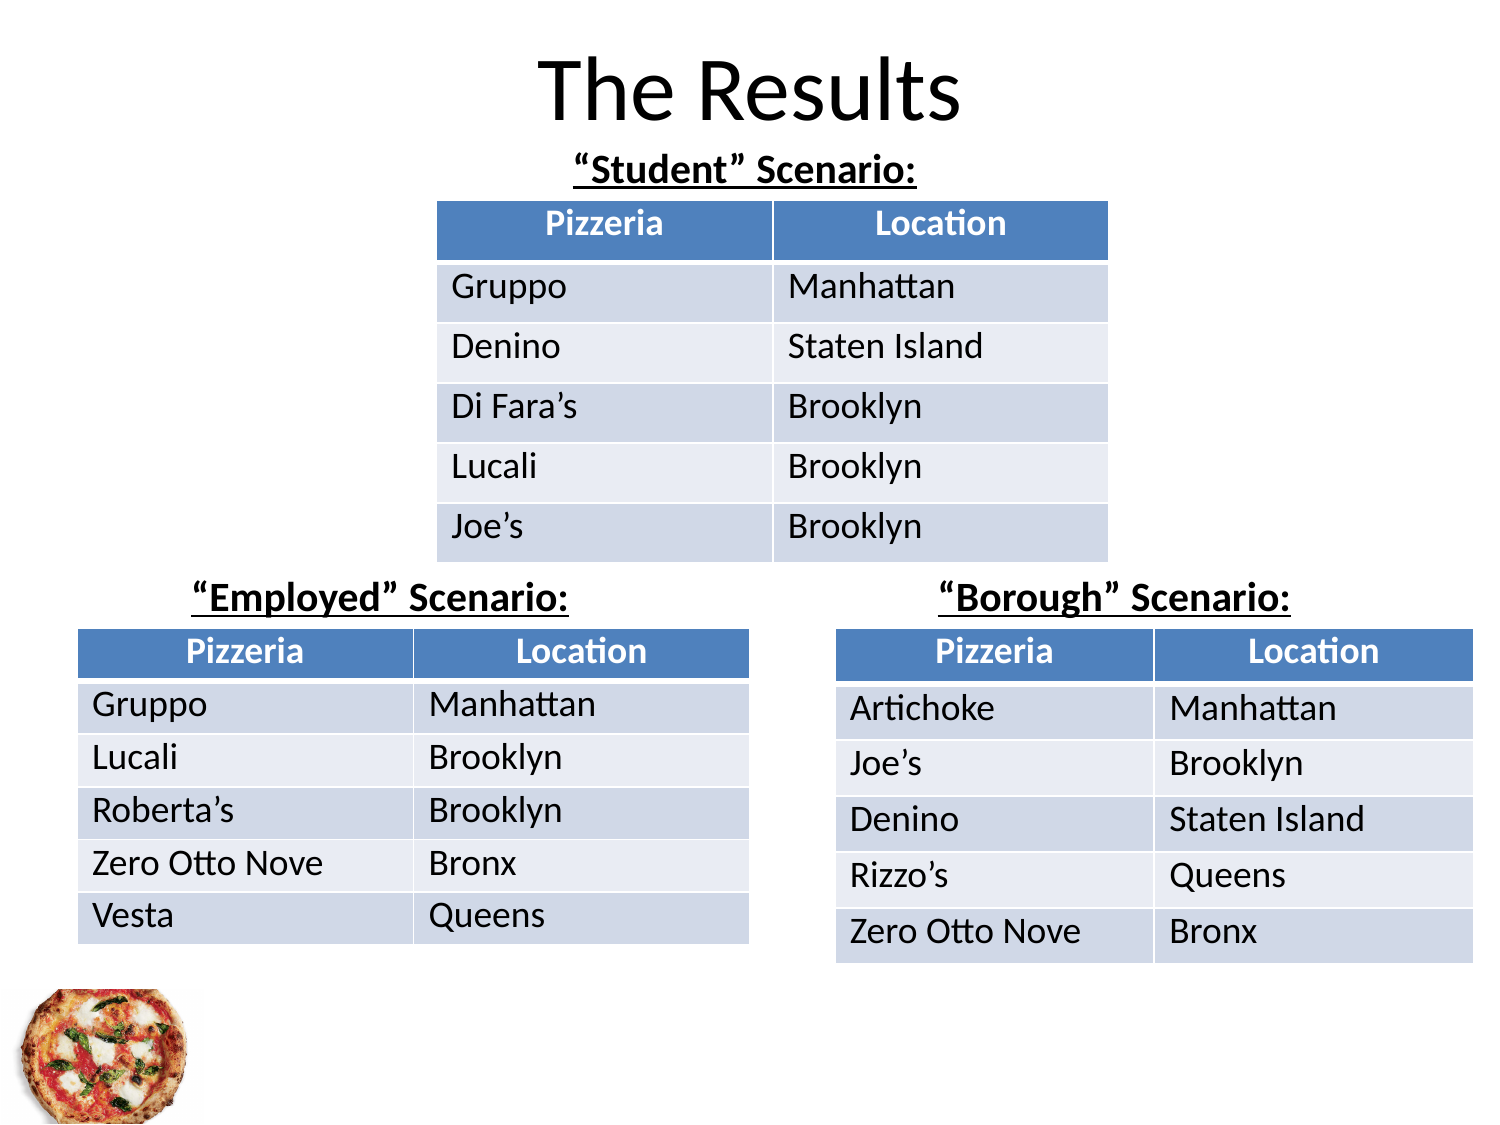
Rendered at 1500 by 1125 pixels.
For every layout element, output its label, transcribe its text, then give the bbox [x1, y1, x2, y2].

table_cell Staten Island [774, 324, 1108, 382]
table_cell Brooklyn [774, 504, 1108, 562]
table_cell Manhattan [414, 684, 749, 733]
table_cell Lucali [78, 735, 413, 786]
table_header Pizzeria [836, 629, 1153, 681]
title The Results [75, 12, 1425, 155]
table_cell Queens [1155, 853, 1473, 907]
table_cell Manhattan [774, 265, 1108, 322]
table_cell Joe’s [437, 504, 772, 562]
text_box “Borough” Scenario: [749, 562, 1480, 628]
text_box “Employed” Scenario: [15, 562, 745, 628]
picture [0, 988, 205, 1125]
table_cell Brooklyn [414, 735, 749, 786]
table_cell Vesta [78, 893, 413, 944]
table_header Pizzeria [78, 629, 413, 678]
table_cell Brooklyn [774, 384, 1108, 442]
table_cell Bronx [1155, 909, 1473, 963]
table_cell Zero Otto Nove [836, 909, 1153, 963]
table_cell Brooklyn [1155, 741, 1473, 795]
table_header Pizzeria [437, 201, 772, 260]
table_header Location [774, 201, 1108, 260]
table_cell Zero Otto Nove [78, 840, 413, 891]
table_cell Joe’s [836, 741, 1153, 795]
table_cell Bronx [414, 840, 749, 891]
table_cell Artichoke [836, 687, 1153, 739]
table_cell Rizzo’s [836, 853, 1153, 907]
table_cell Denino [437, 324, 772, 382]
table_cell Di Fara’s [437, 384, 772, 442]
table_cell Denino [836, 797, 1153, 851]
table_cell Manhattan [1155, 687, 1473, 739]
table_cell Brooklyn [774, 444, 1108, 502]
text_box “Student” Scenario: [380, 134, 1110, 199]
table_header Location [1155, 629, 1473, 681]
table_cell Gruppo [437, 265, 772, 322]
table_header Location [414, 629, 749, 678]
table_cell Staten Island [1155, 797, 1473, 851]
table_cell Lucali [437, 444, 772, 502]
table_cell Brooklyn [414, 788, 749, 839]
table_cell Roberta’s [78, 788, 413, 839]
table_cell Queens [414, 893, 749, 944]
table_cell Gruppo [78, 684, 413, 733]
